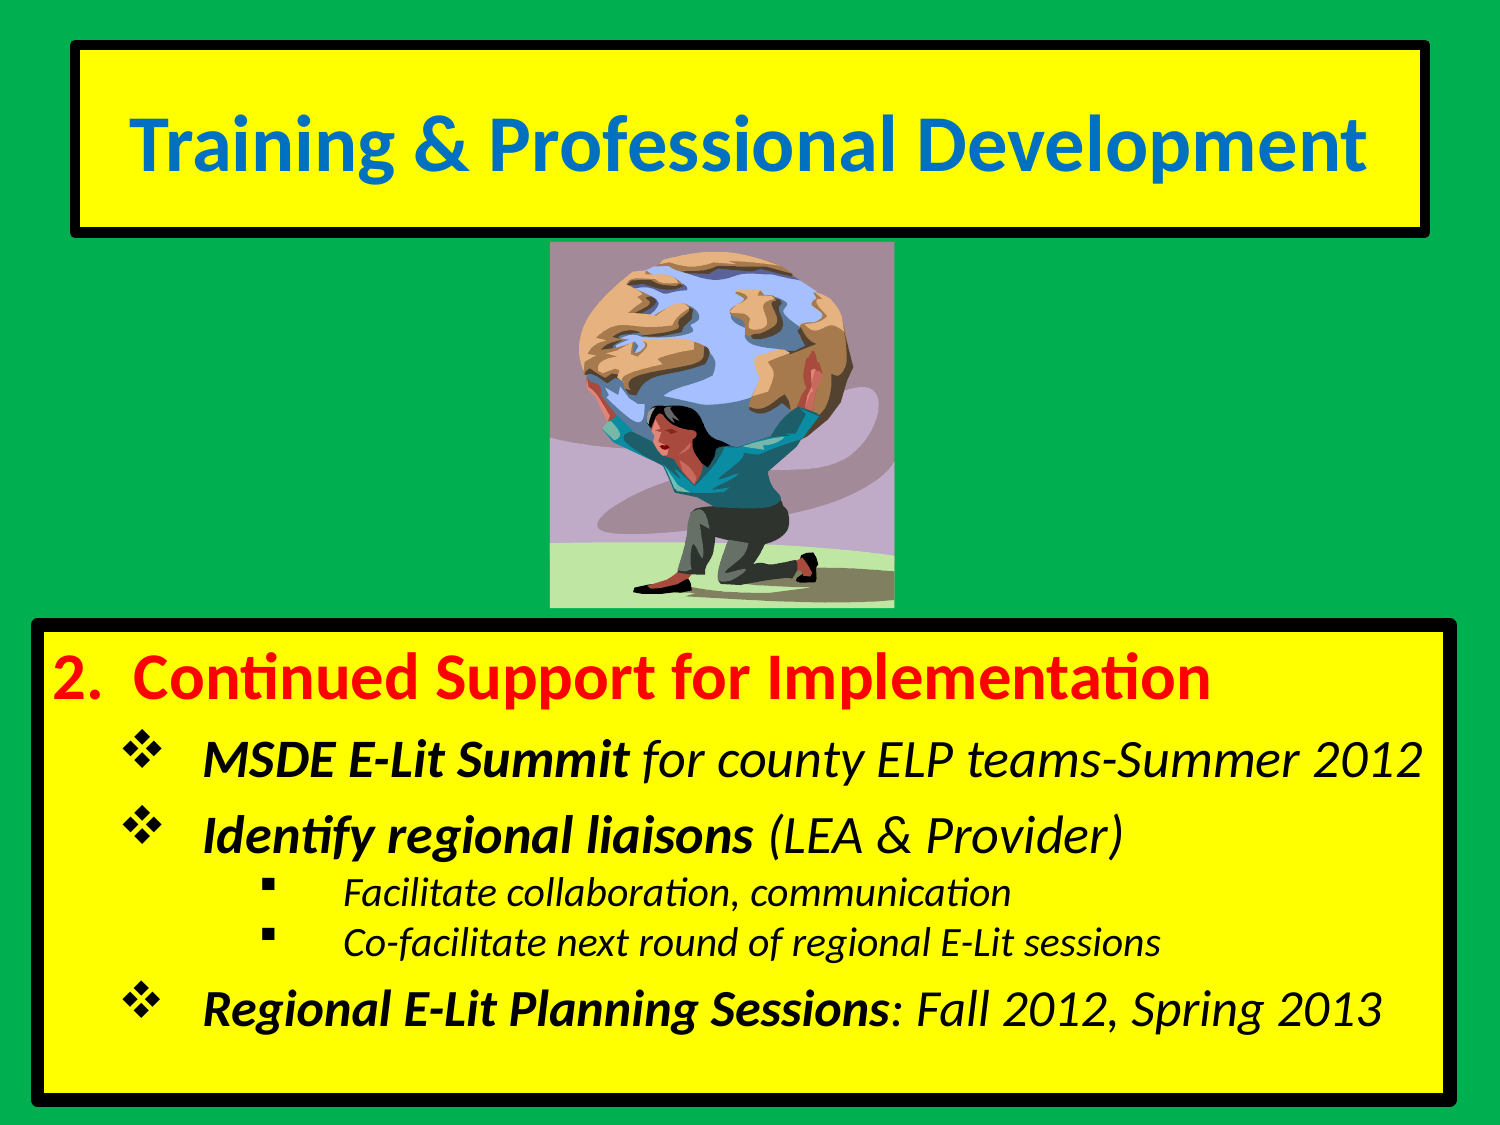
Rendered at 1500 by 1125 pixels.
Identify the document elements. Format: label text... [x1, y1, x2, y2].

list 2. Continued Support for Implementation MSDE E-Lit Summit for county ELP teams-Summer 2012 Identify regional liaisons (LEA & Provider) Facilitate collaboration, communication Co-facilitate next round of regional E-Lit sessions Regional E-Lit Planning Sessions: Fall 2012, Spring 2013 [37, 624, 1450, 1100]
picture [549, 237, 901, 613]
title Training & Professional Development [75, 45, 1425, 233]
